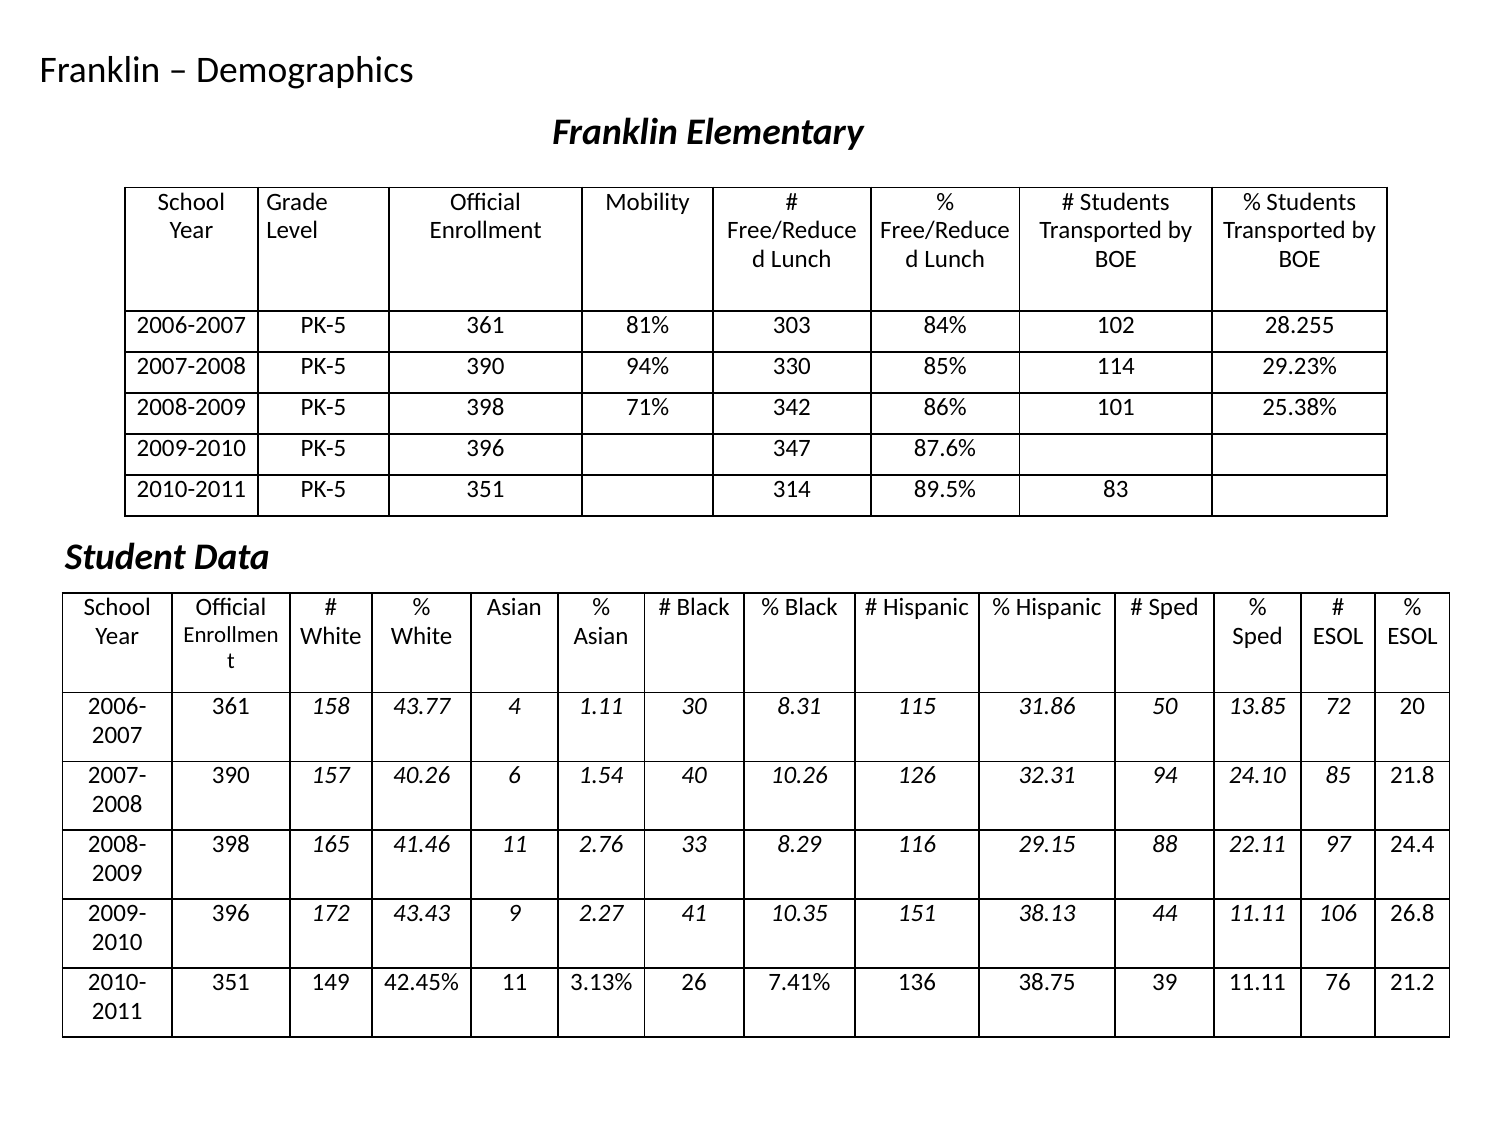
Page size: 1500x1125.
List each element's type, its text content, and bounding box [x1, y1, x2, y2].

table_cell 1.11 [559, 693, 644, 761]
table_cell PK-5 [259, 476, 388, 515]
table_cell [583, 476, 712, 515]
table_cell 351 [390, 476, 581, 515]
table_cell 102 [1020, 312, 1211, 351]
table_header % ESOL [1376, 594, 1449, 692]
table_header % Free/Reduced Lunch [872, 188, 1019, 310]
table_header Official Enrollment [173, 594, 289, 692]
table_header % Hispanic [980, 594, 1114, 692]
table_cell 40.26 [373, 762, 470, 829]
table_cell 50 [1116, 693, 1213, 761]
table_cell 30 [645, 693, 743, 761]
table_cell 116 [856, 831, 978, 898]
table_cell 314 [714, 476, 870, 515]
table_cell 94% [583, 353, 712, 392]
table_header Grade Level [259, 188, 388, 310]
table_header Asian [472, 594, 557, 692]
text_box Franklin – Demographics [24, 37, 550, 98]
table_cell 151 [856, 900, 978, 967]
table_cell 20 [1376, 693, 1449, 761]
table_cell 136 [856, 969, 978, 1036]
table_cell 390 [390, 353, 581, 392]
table_cell 2006-2007 [63, 693, 171, 761]
table_cell 2.76 [559, 831, 644, 898]
table_header % Sped [1215, 594, 1300, 692]
table_cell 6 [472, 762, 557, 829]
text_box Franklin Elementary [537, 99, 900, 160]
table_cell 1.54 [559, 762, 644, 829]
table_cell 115 [856, 693, 978, 761]
table_cell 126 [856, 762, 978, 829]
table_cell 97 [1302, 831, 1374, 898]
table_cell 9 [472, 900, 557, 967]
table_cell 165 [291, 831, 371, 898]
table_header # ESOL [1302, 594, 1374, 692]
table_cell 7.41% [745, 969, 854, 1036]
table_cell PK-5 [259, 394, 388, 433]
table_cell 28.255 [1213, 312, 1386, 351]
table_cell 11 [472, 969, 557, 1036]
table_cell 38.13 [980, 900, 1114, 967]
table_cell 41 [645, 900, 743, 967]
table_cell 106 [1302, 900, 1374, 967]
table_cell 85 [1302, 762, 1374, 829]
table_cell 81% [583, 312, 712, 351]
table_header Official Enrollment [390, 188, 581, 310]
table_cell 2010-2011 [126, 476, 257, 515]
text_box Student Data [50, 524, 525, 585]
table_cell 2008-2009 [126, 394, 257, 433]
table_header School Year [63, 594, 171, 692]
table_header # Free/Reduced Lunch [714, 188, 870, 310]
table_cell 158 [291, 693, 371, 761]
table_cell 101 [1020, 394, 1211, 433]
table_header % Asian [559, 594, 644, 692]
table_header # Sped [1116, 594, 1213, 692]
table_cell 38.75 [980, 969, 1114, 1036]
table_cell 39 [1116, 969, 1213, 1036]
table_header % White [373, 594, 470, 692]
table_cell 398 [173, 831, 289, 898]
table_cell 33 [645, 831, 743, 898]
table_cell 396 [390, 435, 581, 474]
table_cell PK-5 [259, 353, 388, 392]
table_header % Black [745, 594, 854, 692]
table_cell 71% [583, 394, 712, 433]
table_cell 303 [714, 312, 870, 351]
table_cell 11.11 [1215, 900, 1300, 967]
table_cell 2006-2007 [126, 312, 257, 351]
table_cell 2008-2009 [63, 831, 171, 898]
table_cell 85% [872, 353, 1019, 392]
table_cell 84% [872, 312, 1019, 351]
table_header # White [291, 594, 371, 692]
table_cell 43.43 [373, 900, 470, 967]
table_cell 89.5% [872, 476, 1019, 515]
table_cell [1213, 435, 1386, 474]
table_header # Black [645, 594, 743, 692]
table_cell 361 [173, 693, 289, 761]
table_cell 41.46 [373, 831, 470, 898]
table_header % Students Transported by BOE [1213, 188, 1386, 310]
table_header # Hispanic [856, 594, 978, 692]
table_cell 10.35 [745, 900, 854, 967]
table_cell 149 [291, 969, 371, 1036]
table_cell 24.10 [1215, 762, 1300, 829]
table_cell 2010-2011 [63, 969, 171, 1036]
table_cell 72 [1302, 693, 1374, 761]
table_header # Students Transported by BOE [1020, 188, 1211, 310]
table_cell 157 [291, 762, 371, 829]
table_cell PK-5 [259, 312, 388, 351]
table_cell 13.85 [1215, 693, 1300, 761]
table_cell [1213, 476, 1386, 515]
table_cell 8.29 [745, 831, 854, 898]
table_cell 87.6% [872, 435, 1019, 474]
table_cell 44 [1116, 900, 1213, 967]
table_cell [1020, 435, 1211, 474]
table_cell [583, 435, 712, 474]
table_cell 2007-2008 [63, 762, 171, 829]
table_cell 94 [1116, 762, 1213, 829]
table_cell 21.2 [1376, 969, 1449, 1036]
table_cell 42.45% [373, 969, 470, 1036]
table_header School Year [126, 188, 257, 310]
table_cell 361 [390, 312, 581, 351]
table_cell 43.77 [373, 693, 470, 761]
table_cell 11.11 [1215, 969, 1300, 1036]
table_cell 2009-2010 [63, 900, 171, 967]
table_cell 25.38% [1213, 394, 1386, 433]
table_cell 83 [1020, 476, 1211, 515]
table_cell 29.15 [980, 831, 1114, 898]
table_cell 21.8 [1376, 762, 1449, 829]
table_cell 347 [714, 435, 870, 474]
table_cell 26 [645, 969, 743, 1036]
table_cell 396 [173, 900, 289, 967]
table_cell 172 [291, 900, 371, 967]
table_cell 330 [714, 353, 870, 392]
table_cell 342 [714, 394, 870, 433]
table_cell 31.86 [980, 693, 1114, 761]
table_cell 2.27 [559, 900, 644, 967]
table_cell 398 [390, 394, 581, 433]
table_cell 76 [1302, 969, 1374, 1036]
table_cell 2007-2008 [126, 353, 257, 392]
table_cell 86% [872, 394, 1019, 433]
table_cell 29.23% [1213, 353, 1386, 392]
table_cell 4 [472, 693, 557, 761]
table_cell 22.11 [1215, 831, 1300, 898]
table_cell 10.26 [745, 762, 854, 829]
table_cell 2009-2010 [126, 435, 257, 474]
table_cell 351 [173, 969, 289, 1036]
table_cell 11 [472, 831, 557, 898]
table_cell PK-5 [259, 435, 388, 474]
table_cell 390 [173, 762, 289, 829]
table_cell 40 [645, 762, 743, 829]
table_cell 8.31 [745, 693, 854, 761]
table_header Mobility [583, 188, 712, 310]
table_cell 3.13% [559, 969, 644, 1036]
table_cell 24.4 [1376, 831, 1449, 898]
table_cell 88 [1116, 831, 1213, 898]
table_cell 114 [1020, 353, 1211, 392]
table_cell 26.8 [1376, 900, 1449, 967]
table_cell 32.31 [980, 762, 1114, 829]
